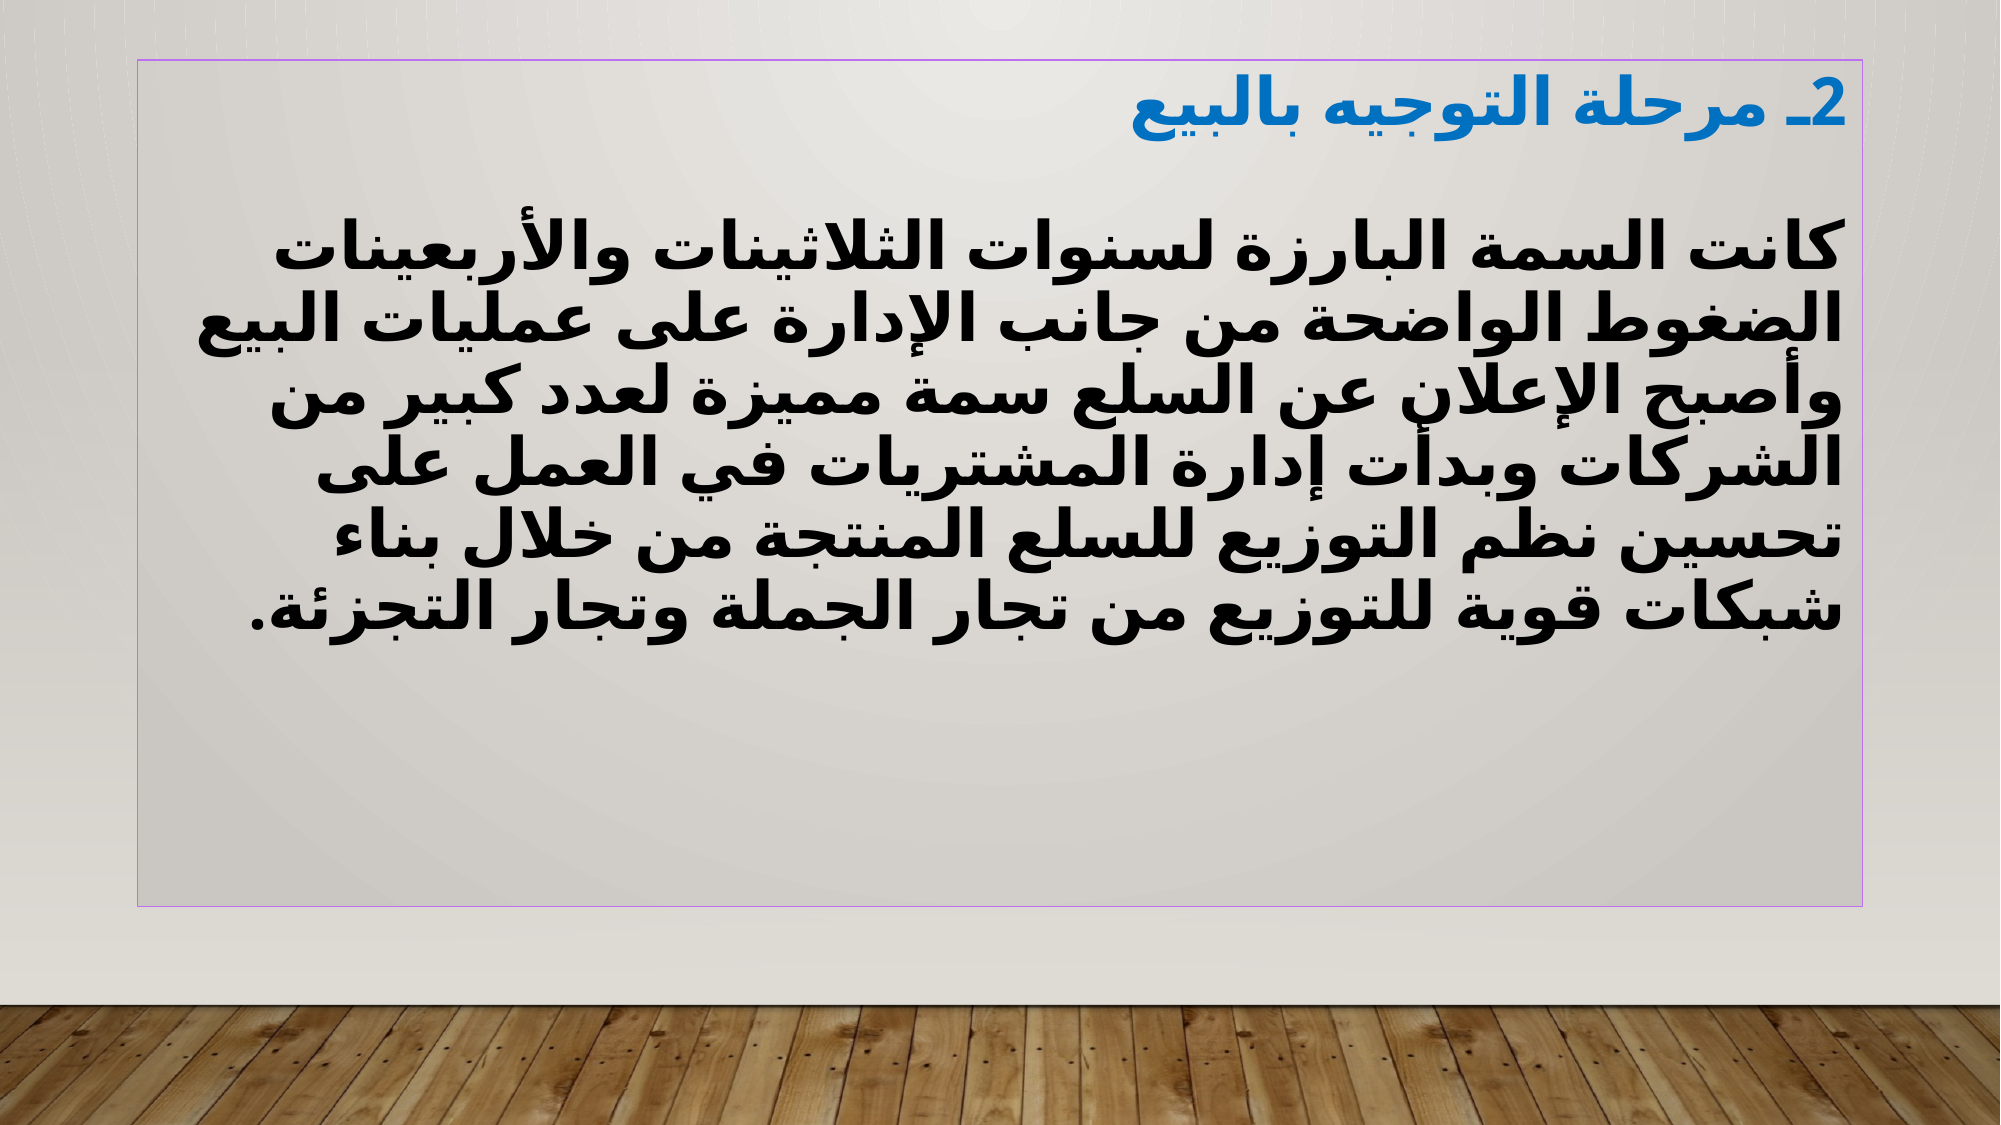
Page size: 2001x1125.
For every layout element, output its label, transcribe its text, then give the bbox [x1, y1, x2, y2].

picture [0, 1005, 2000, 1125]
title 2ـ مرحلة التوجيه بالبيع كانت السمة البارزة لسنوات الثلاثينات والأربعينات الضغوط الواضحة من جانب الإدارة على عمليات البيع وأصبح الإعلان عن السلع سمة مميزة لعدد كبير من الشركات وبدأت إدارة المشتريات في العمل على تحسين نظم التوزيع للسلع المنتجة من خلال بناء شبكات قوية للتوزيع من تجار الجملة وتجار التجزئة. [137, 59, 1863, 907]
